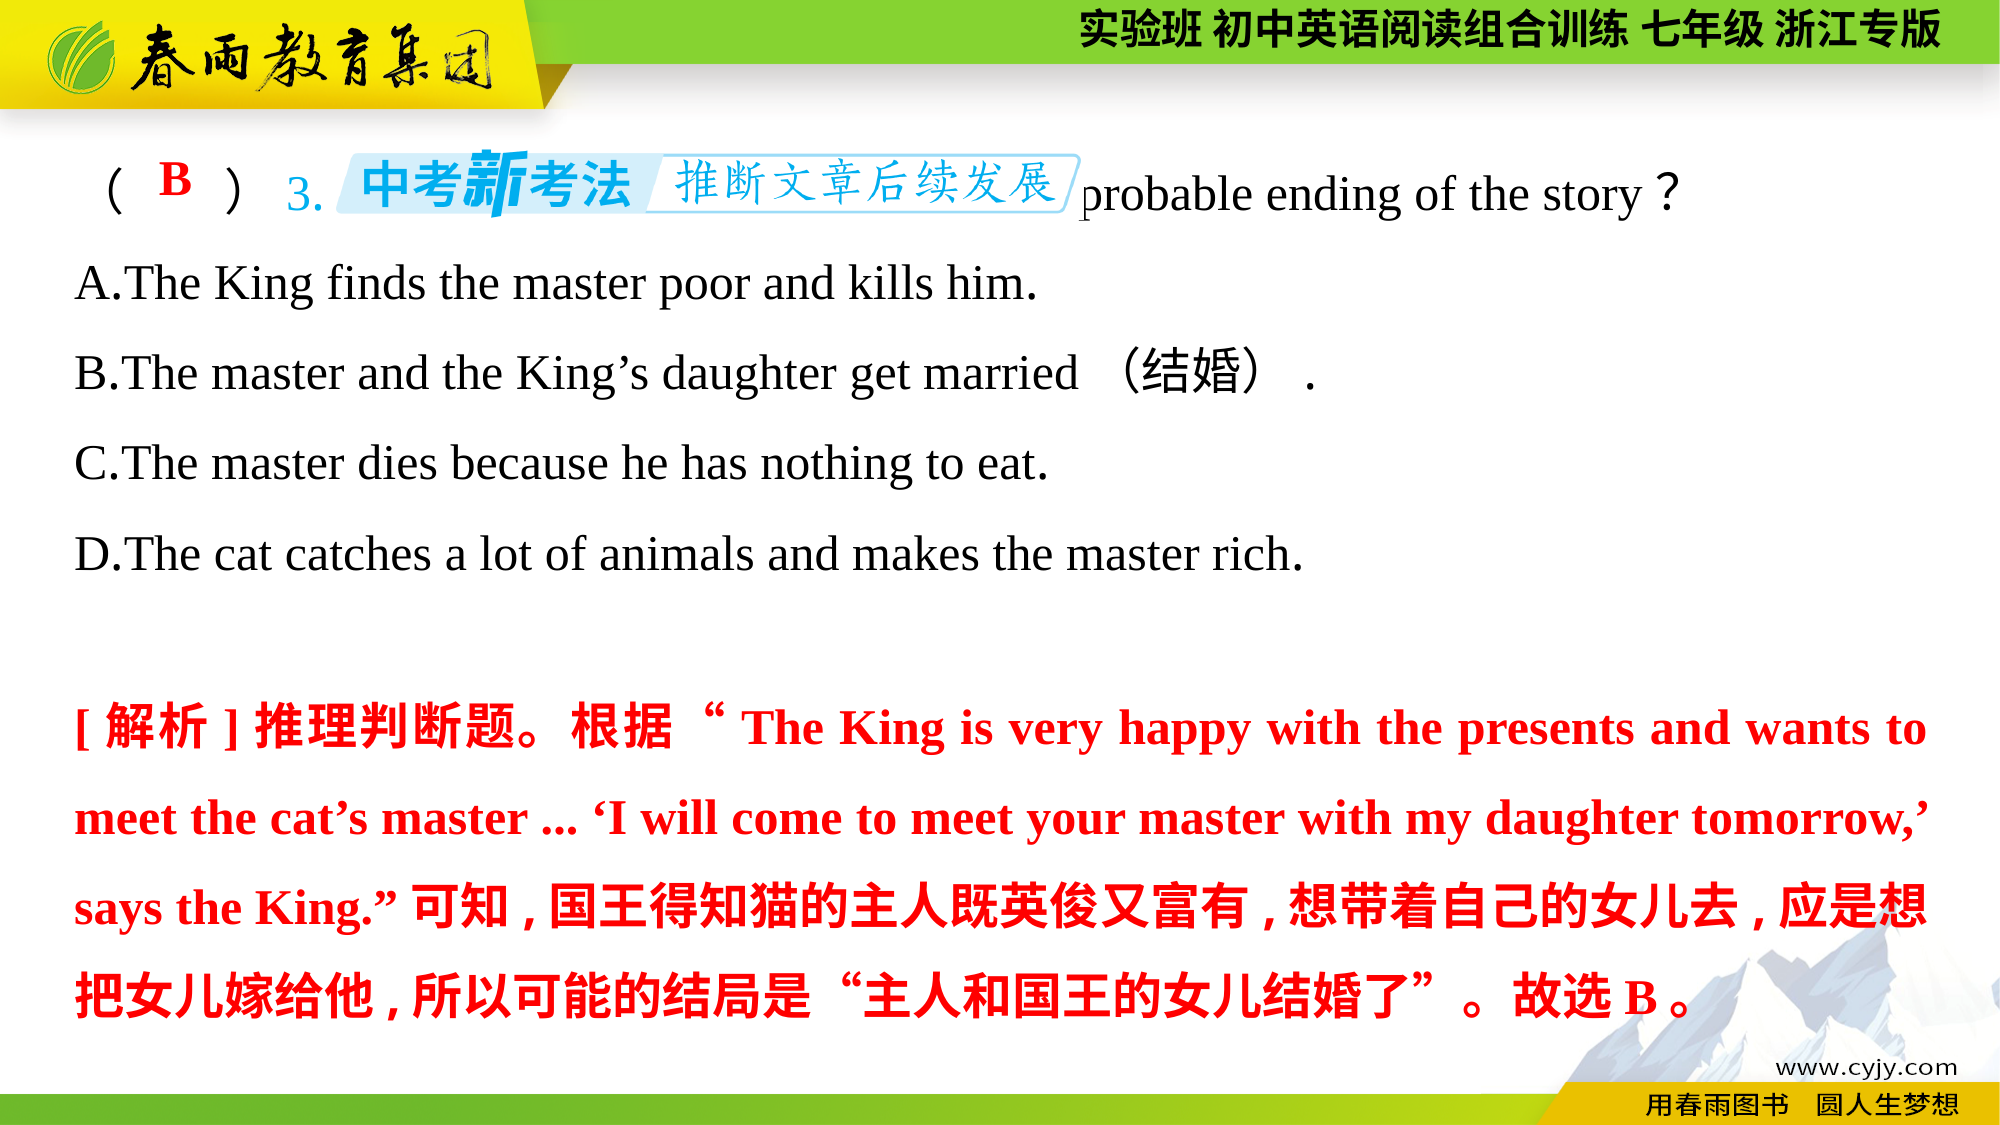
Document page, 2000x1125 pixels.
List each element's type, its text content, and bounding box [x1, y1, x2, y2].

picture [0, 0, 2000, 1125]
text_box [解析]推理判断题。根据“The King is very happy with the presents and wants to meet the cat’s master ... ‘I will come to meet your master with my daughter tomorrow,’ says the King.”可知,国王得知猫的主人既英俊又富有,想带着自己的女儿去,应是想把女儿嫁给他,所以可能的结局是“主人和国王的女儿结婚了”。故选B。 [59, 656, 1944, 1032]
text_box B [144, 138, 208, 213]
list （ ）3. What is the most probable ending of the story？ A.The King finds the master poor and kills him. B.The master and the King’s daughter get married（结婚）. C.The master dies because he has nothing to eat. D.The cat catches a lot of animals and makes the master rich. [59, 122, 1944, 656]
